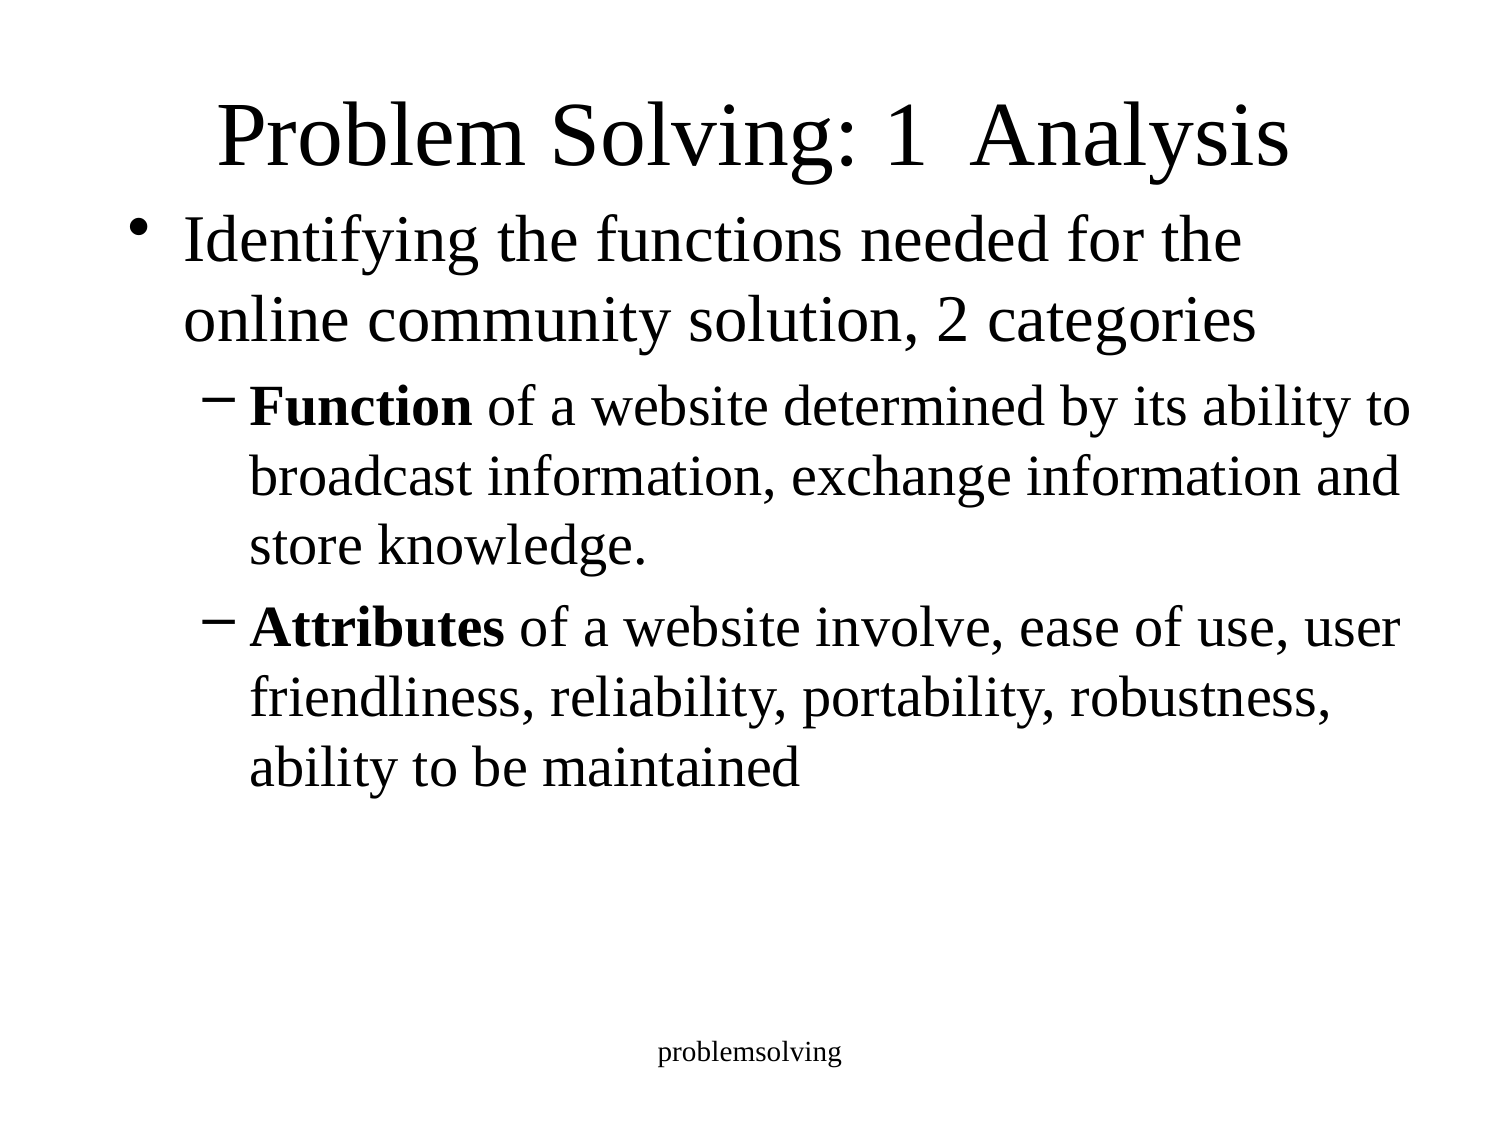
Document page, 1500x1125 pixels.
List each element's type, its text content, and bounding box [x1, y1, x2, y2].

list Identifying the functions needed for the online community solution, 2 categories Function of a website determined by its ability to broadcast information, exchange information and store knowledge. Attributes of a website involve, ease of use, user friendliness, reliability, portability, robustness, ability to be maintained [112, 187, 1442, 1055]
title Problem Solving: 1 Analysis [116, 34, 1393, 187]
footer problemsolving [512, 1055, 988, 1101]
